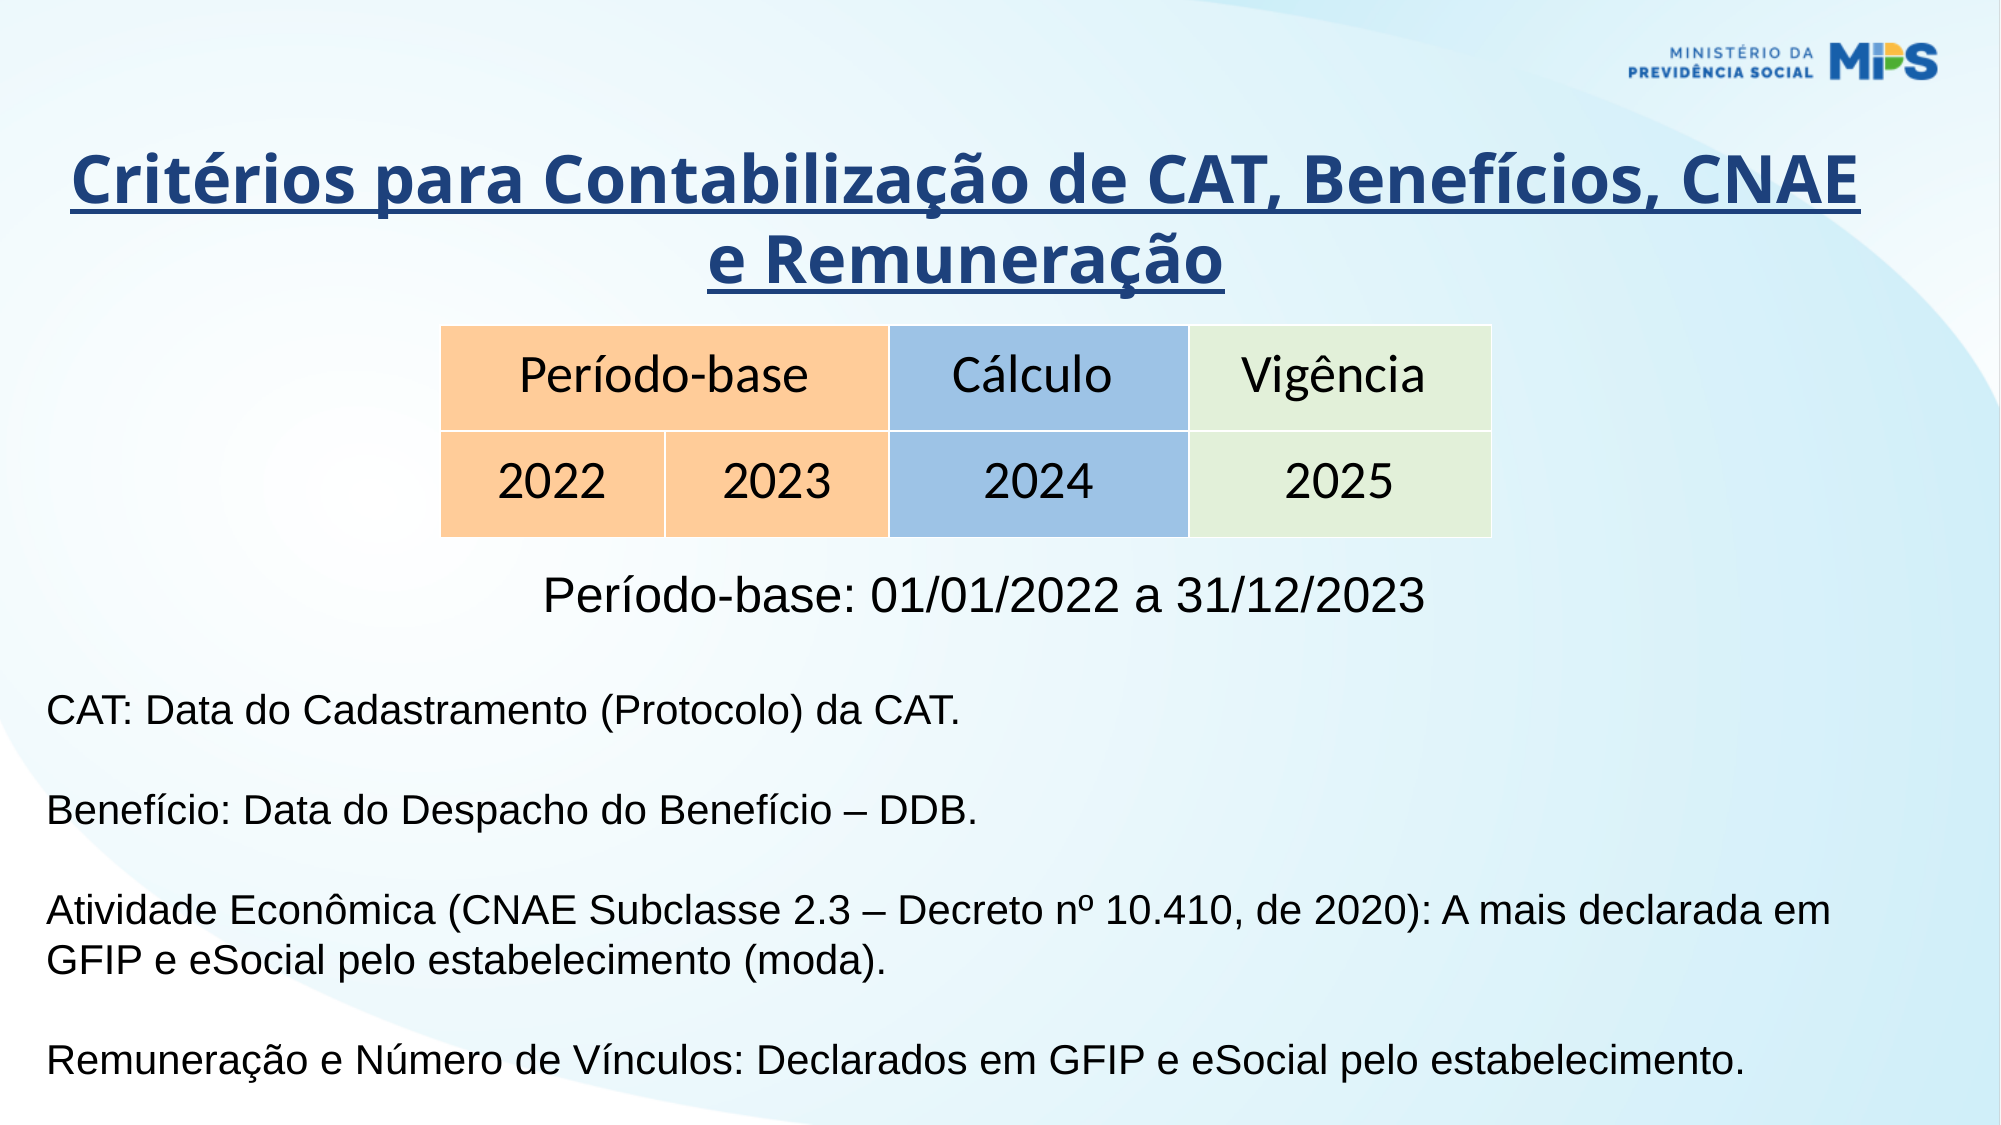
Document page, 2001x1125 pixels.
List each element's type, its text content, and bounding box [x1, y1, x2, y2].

table_header Cálculo [890, 326, 1188, 430]
table_cell 2024 [890, 432, 1188, 537]
text_box Critérios para Contabilização de CAT, Benefícios, CNAE e Remuneração [50, 129, 1881, 305]
table_header Vigência [1190, 326, 1491, 430]
table_cell 2022 [441, 432, 664, 537]
text_box Período-base: 01/01/2022 a 31/12/2023 CAT: Data do Cadastramento (Protocolo) da CAT. Benefício: Data do Despacho do Benefício – DDB. Atividade Econômica (CNAE Subclasse 2.3 – Decreto nº 10.410, de 2020): A mais declarada em GFIP e eSocial pelo estabelecimento (moda). Remuneração e Número de Vínculos: Declarados em GFIP e eSocial pelo estabelecimento. [31, 555, 1938, 1091]
table_header Período-base [441, 326, 888, 430]
table_cell 2025 [1190, 432, 1491, 537]
table_cell 2023 [666, 432, 888, 537]
picture [0, 0, 2001, 1125]
